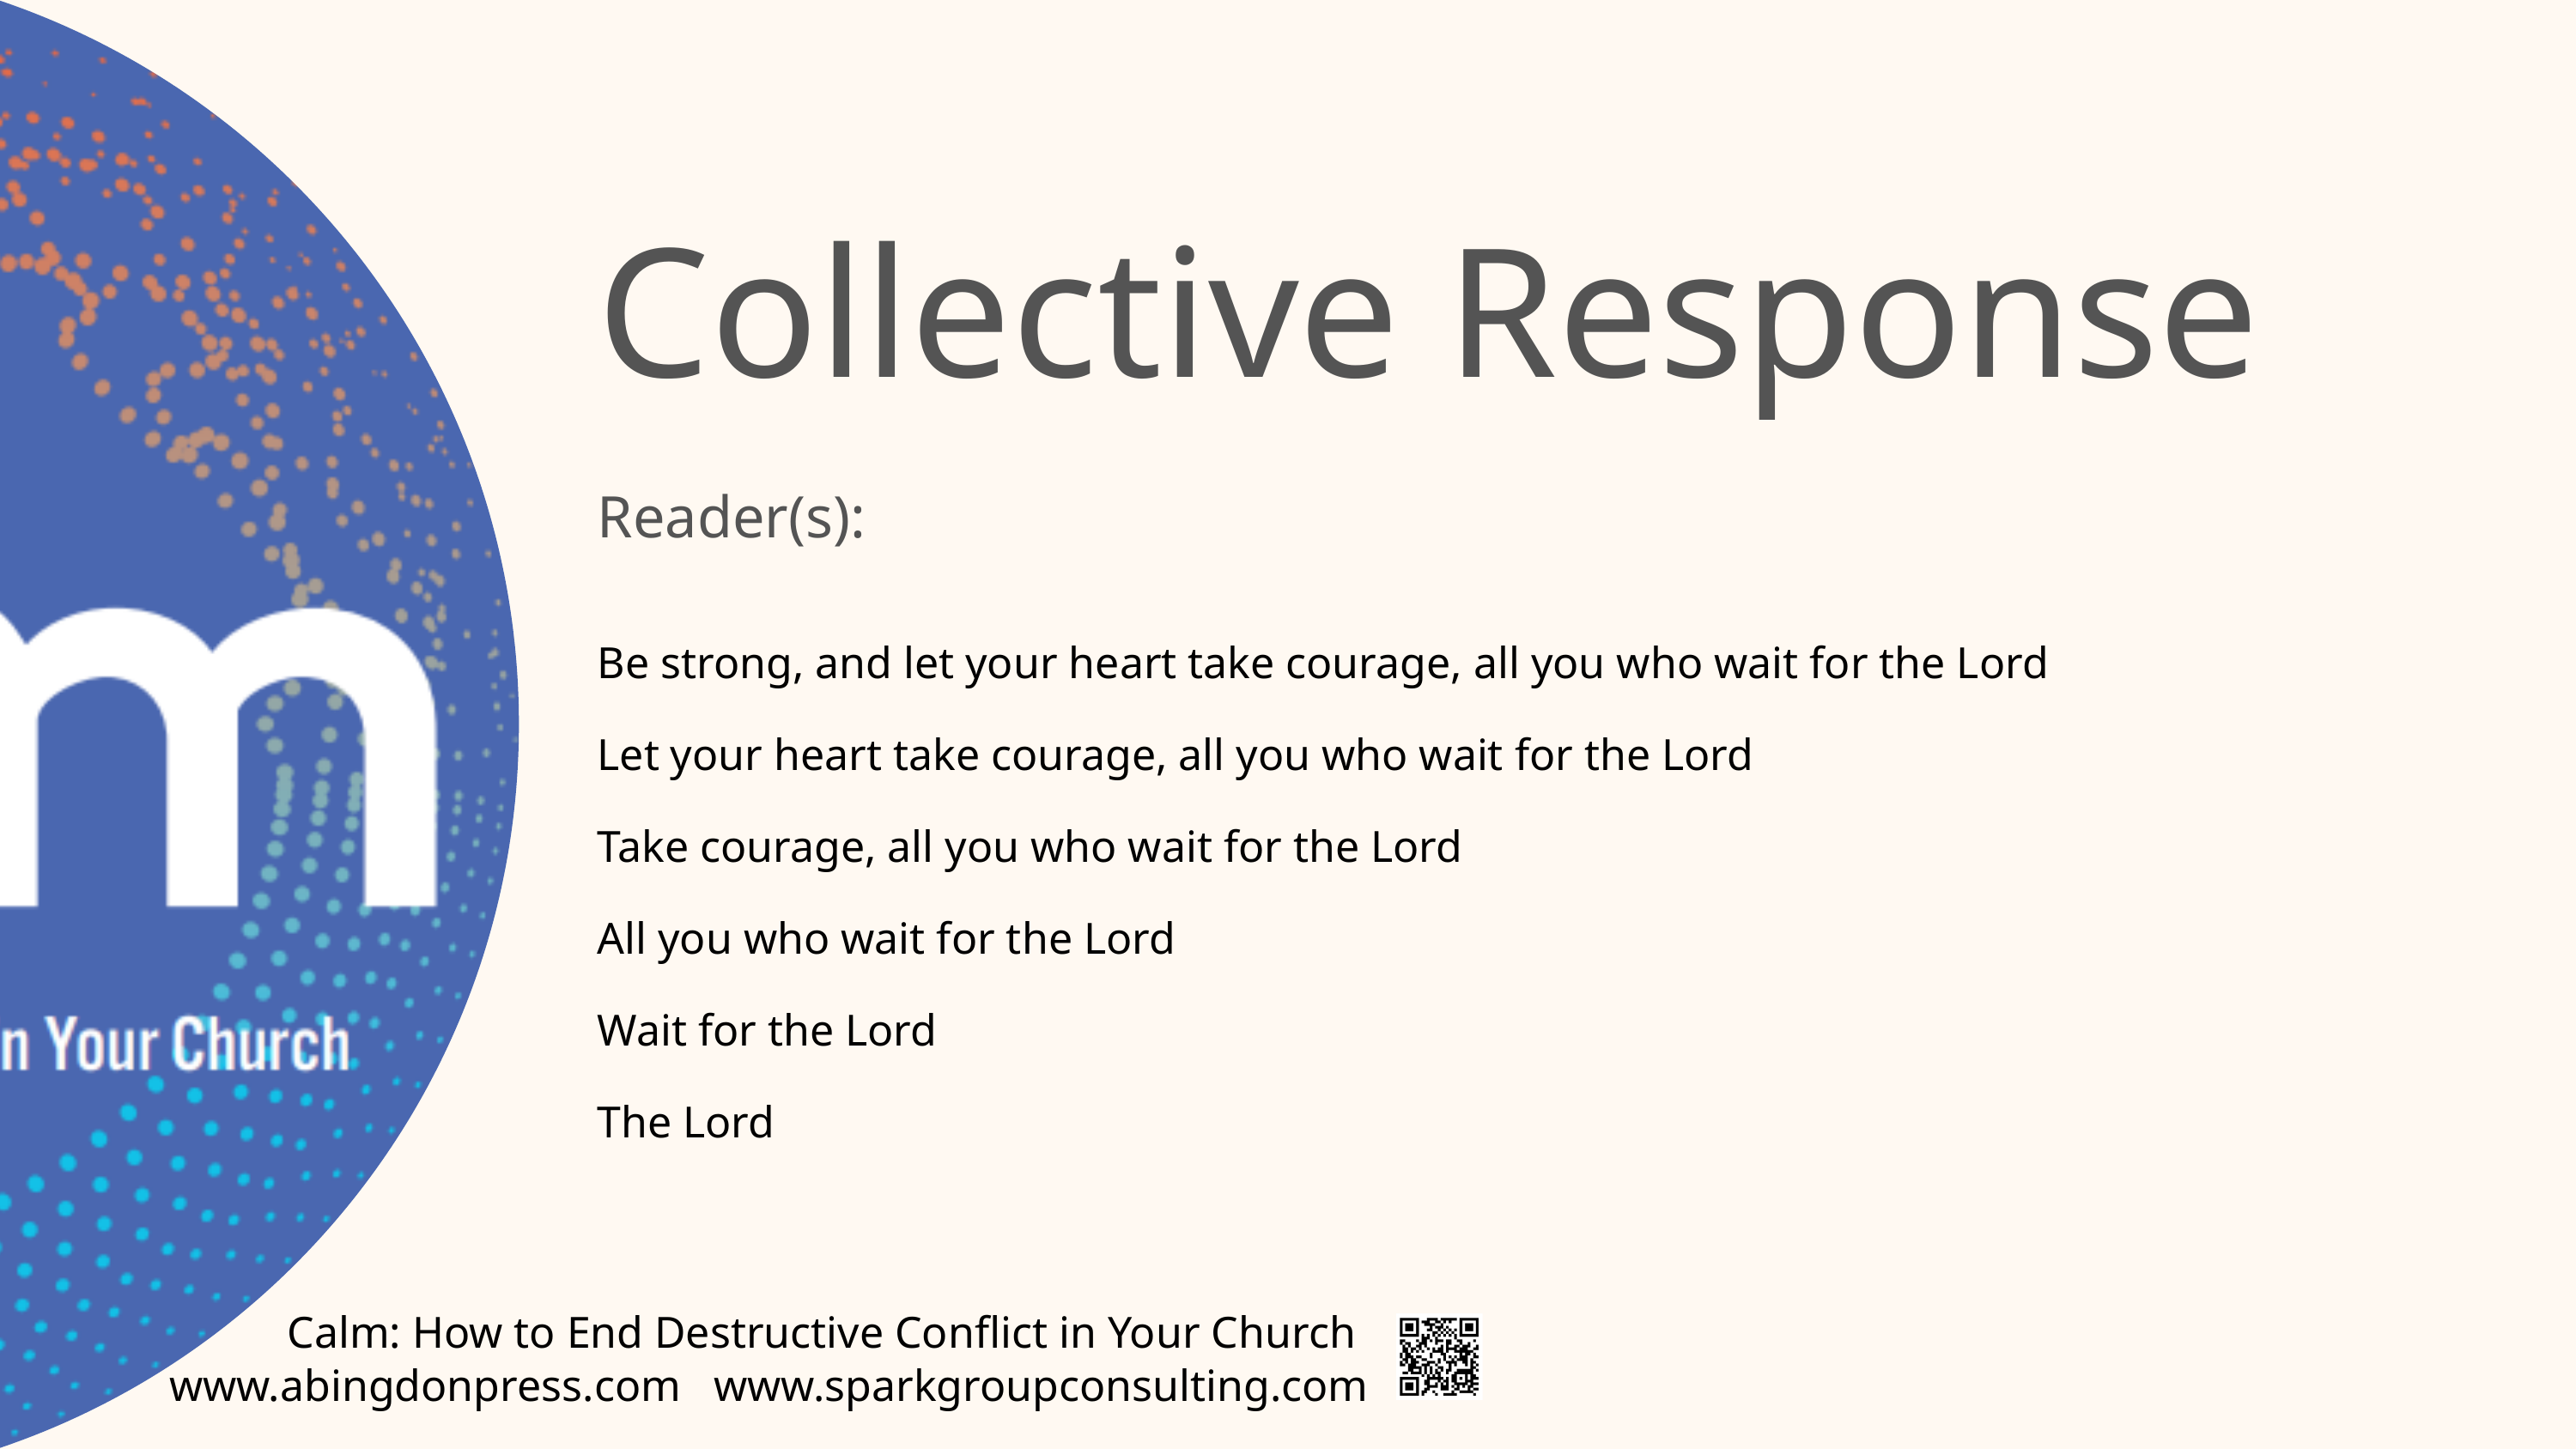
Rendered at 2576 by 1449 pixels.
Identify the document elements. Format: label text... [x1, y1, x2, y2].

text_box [0, 0, 519, 1449]
text_box Calm: How to End Destructive Conflict in Your Church [524, 1296, 1475, 1357]
text_box www.sparkgroupconsulting.com [714, 1357, 1418, 1410]
text_box [1418, 1313, 1483, 1400]
text_box Collective Response [597, 162, 2522, 414]
text_box Be strong, and let your heart take courage, all you who wait for the Lord Let your heart take courage, all you who wait for the Lord Take courage, all you who wait for the Lord All you who wait for the Lord Wait for the Lord The Lord [597, 595, 2432, 1147]
text_box www.abingdonpress.com [524, 1357, 714, 1410]
text_box Reader(s): [597, 469, 1606, 549]
